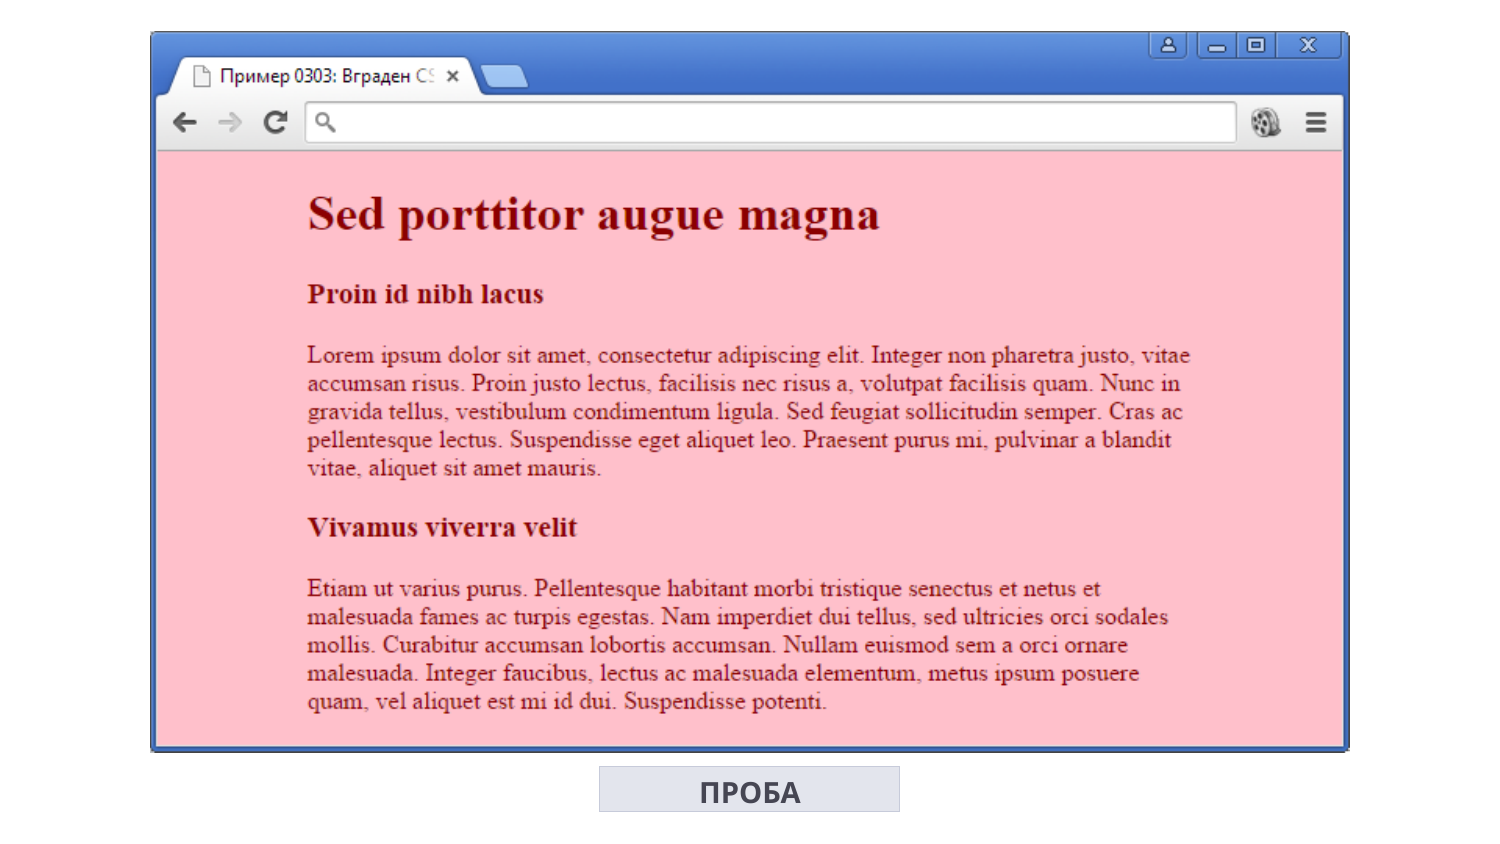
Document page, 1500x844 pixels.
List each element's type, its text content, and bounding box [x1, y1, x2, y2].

text_box ПРОБА [599, 766, 900, 812]
picture [149, 31, 1351, 753]
